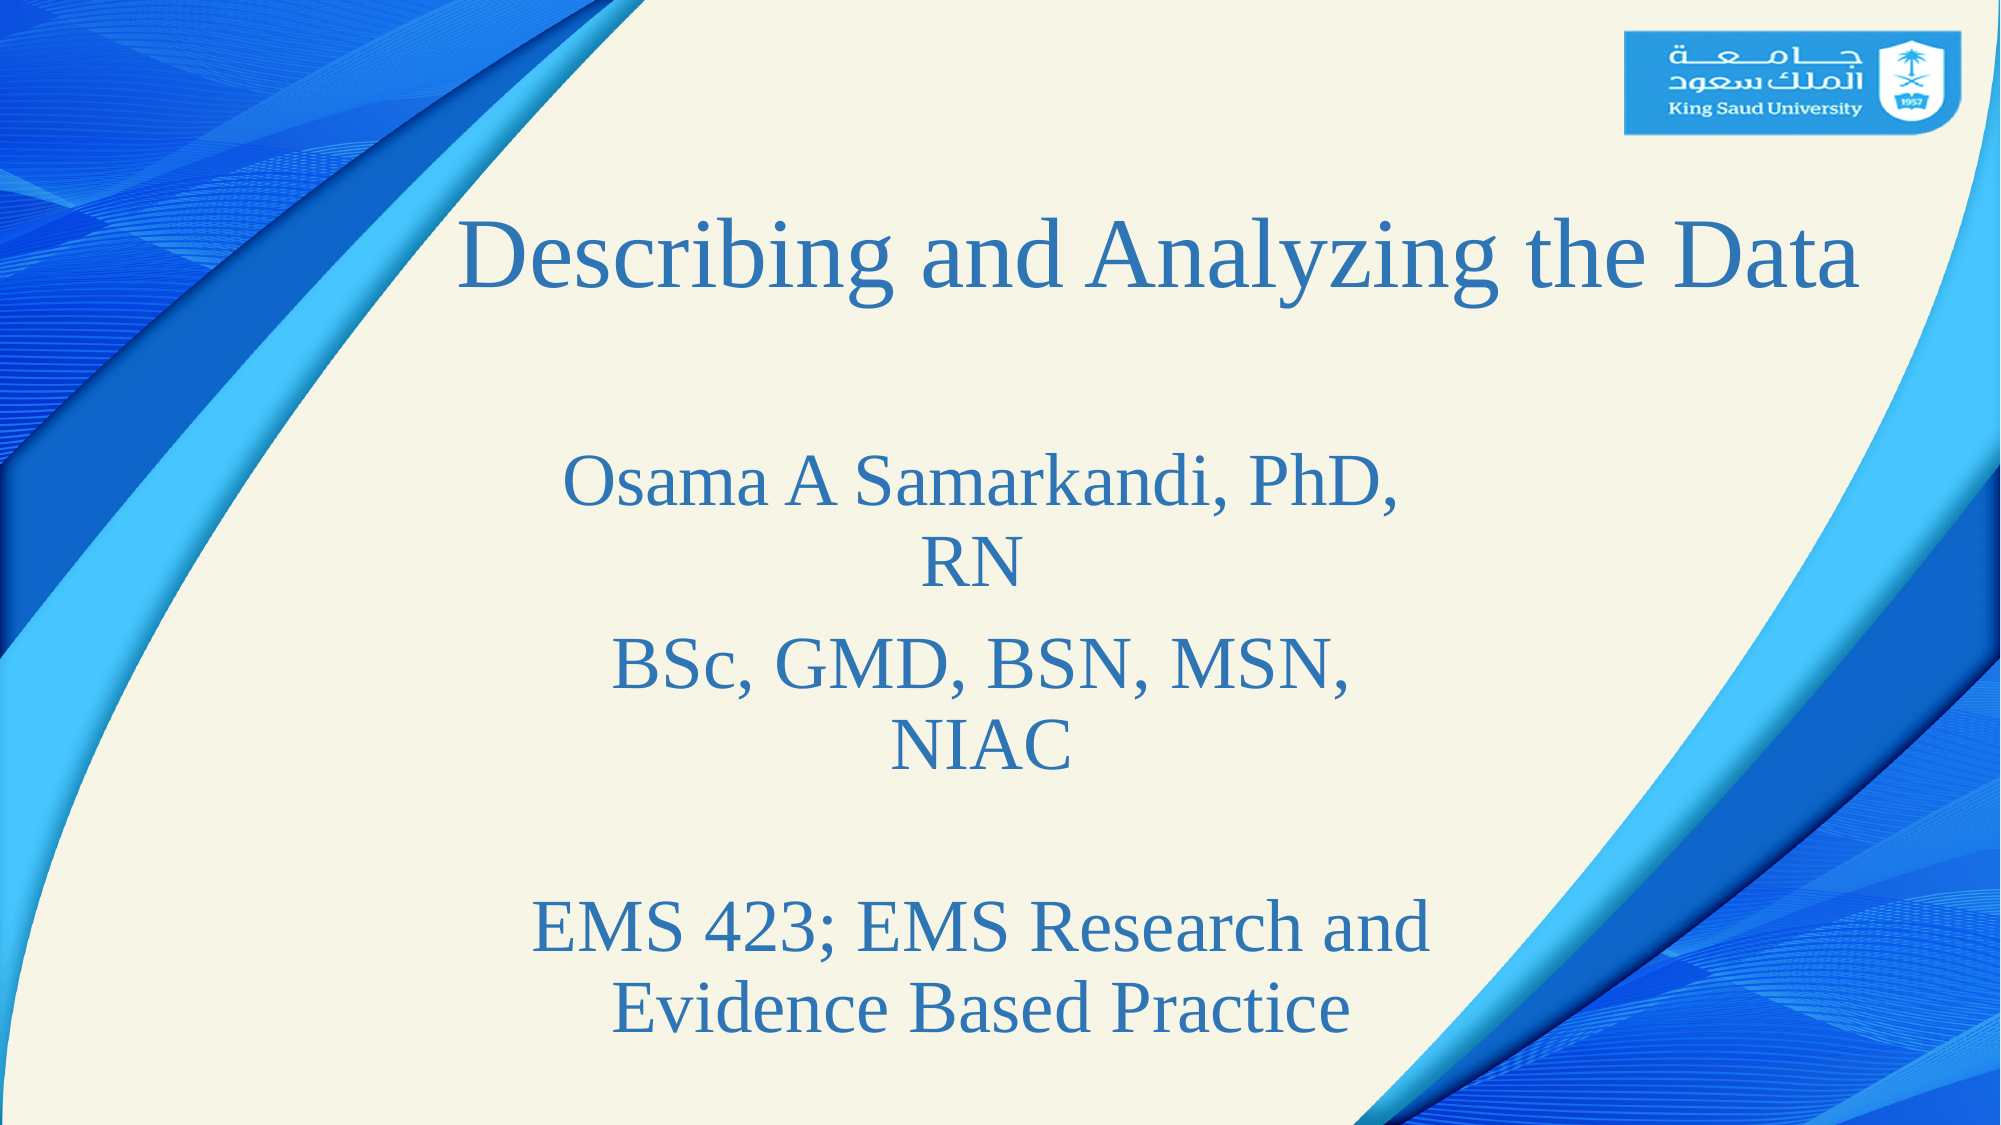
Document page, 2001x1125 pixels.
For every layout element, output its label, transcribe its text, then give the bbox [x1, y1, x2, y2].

subtitle Osama A Samarkandi, PhD, RN BSc, GMD, BSN, MSN, NIAC EMS 423; EMS Research and Evidence Based Practice [496, 433, 1467, 705]
picture [0, 0, 2001, 1125]
title Describing and Analyzing the Data [409, 121, 1910, 317]
